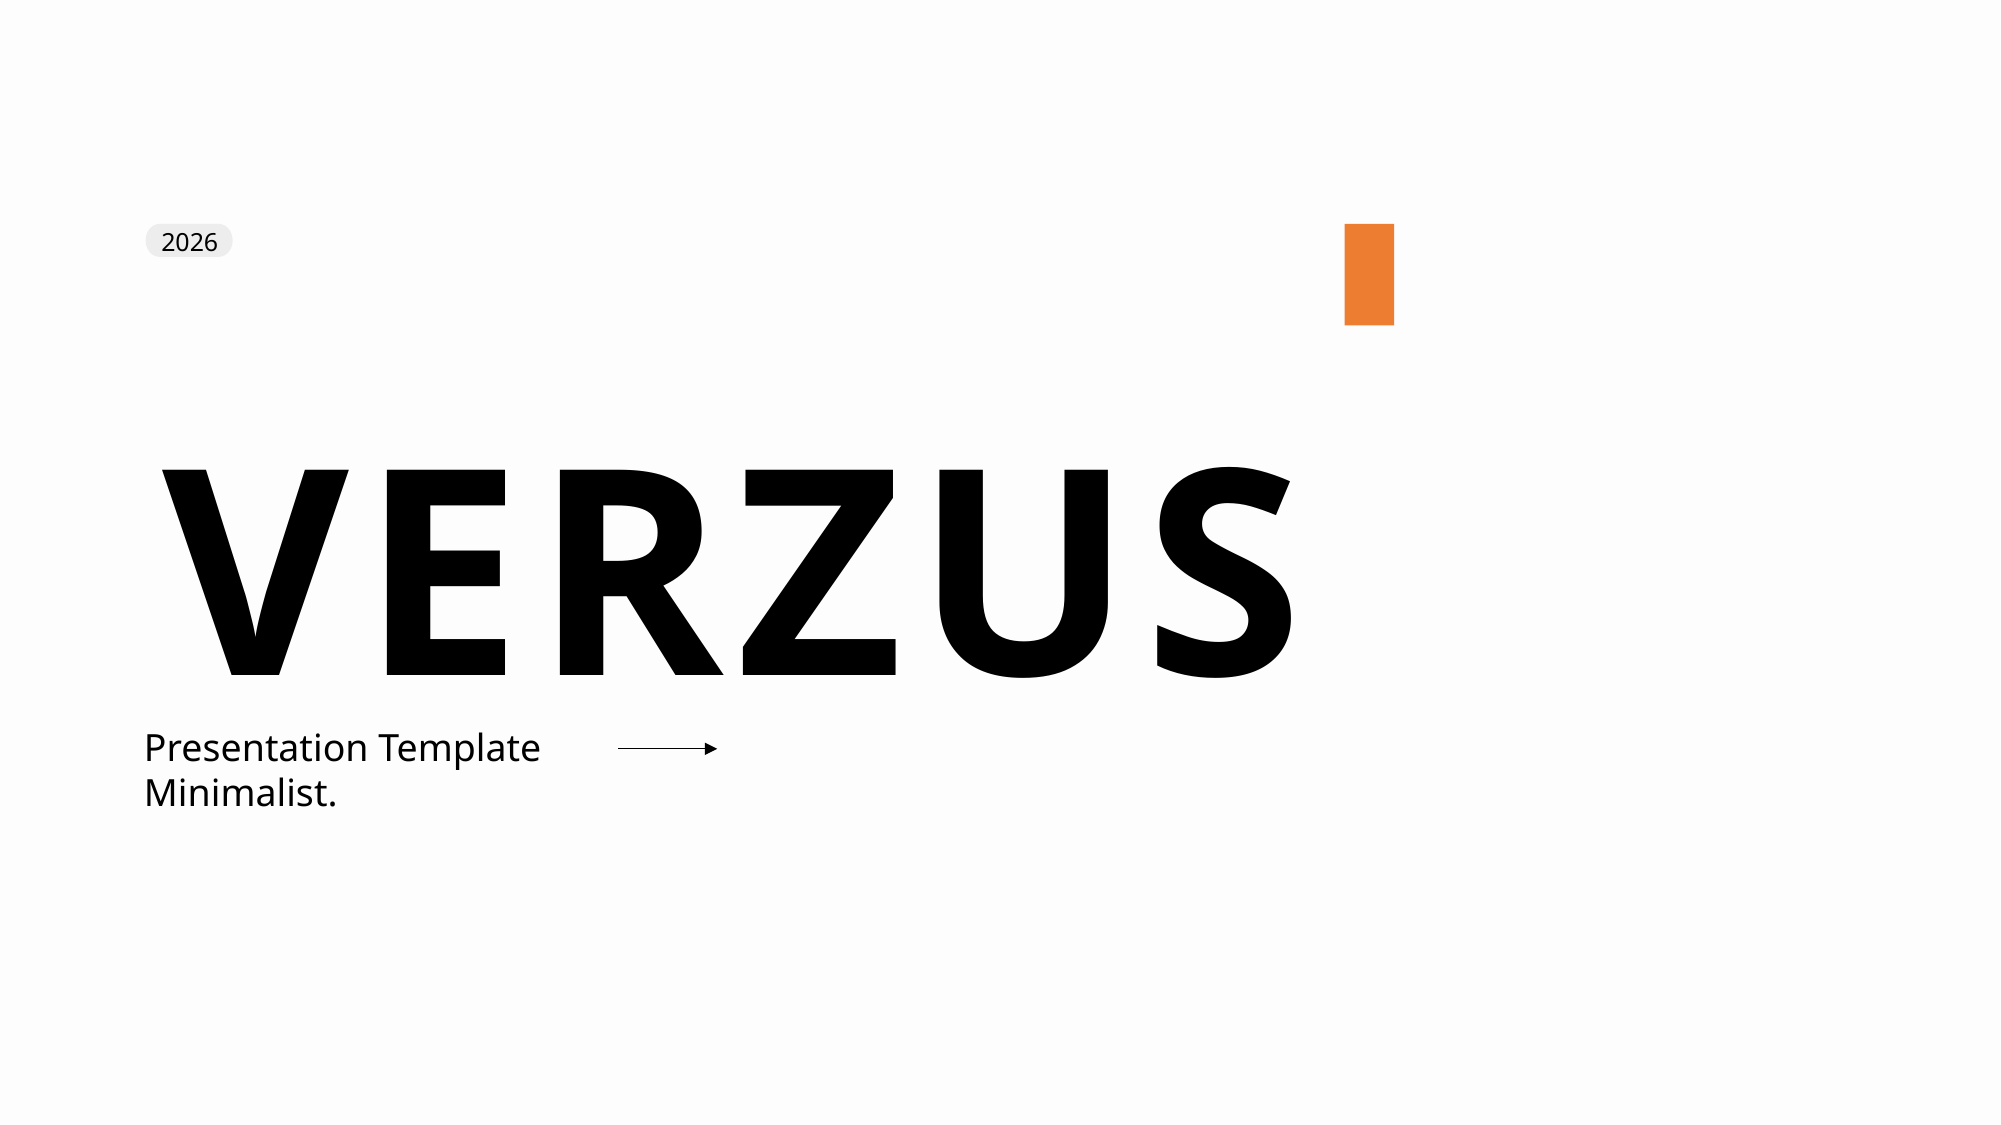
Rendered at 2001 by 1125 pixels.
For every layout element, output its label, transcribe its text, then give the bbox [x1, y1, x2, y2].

text_box Presentation Template Minimalist. [129, 716, 697, 822]
text_box VERZUS [0, 380, 1344, 741]
text_box 2026 [132, 219, 247, 265]
picture [1344, 223, 1842, 902]
